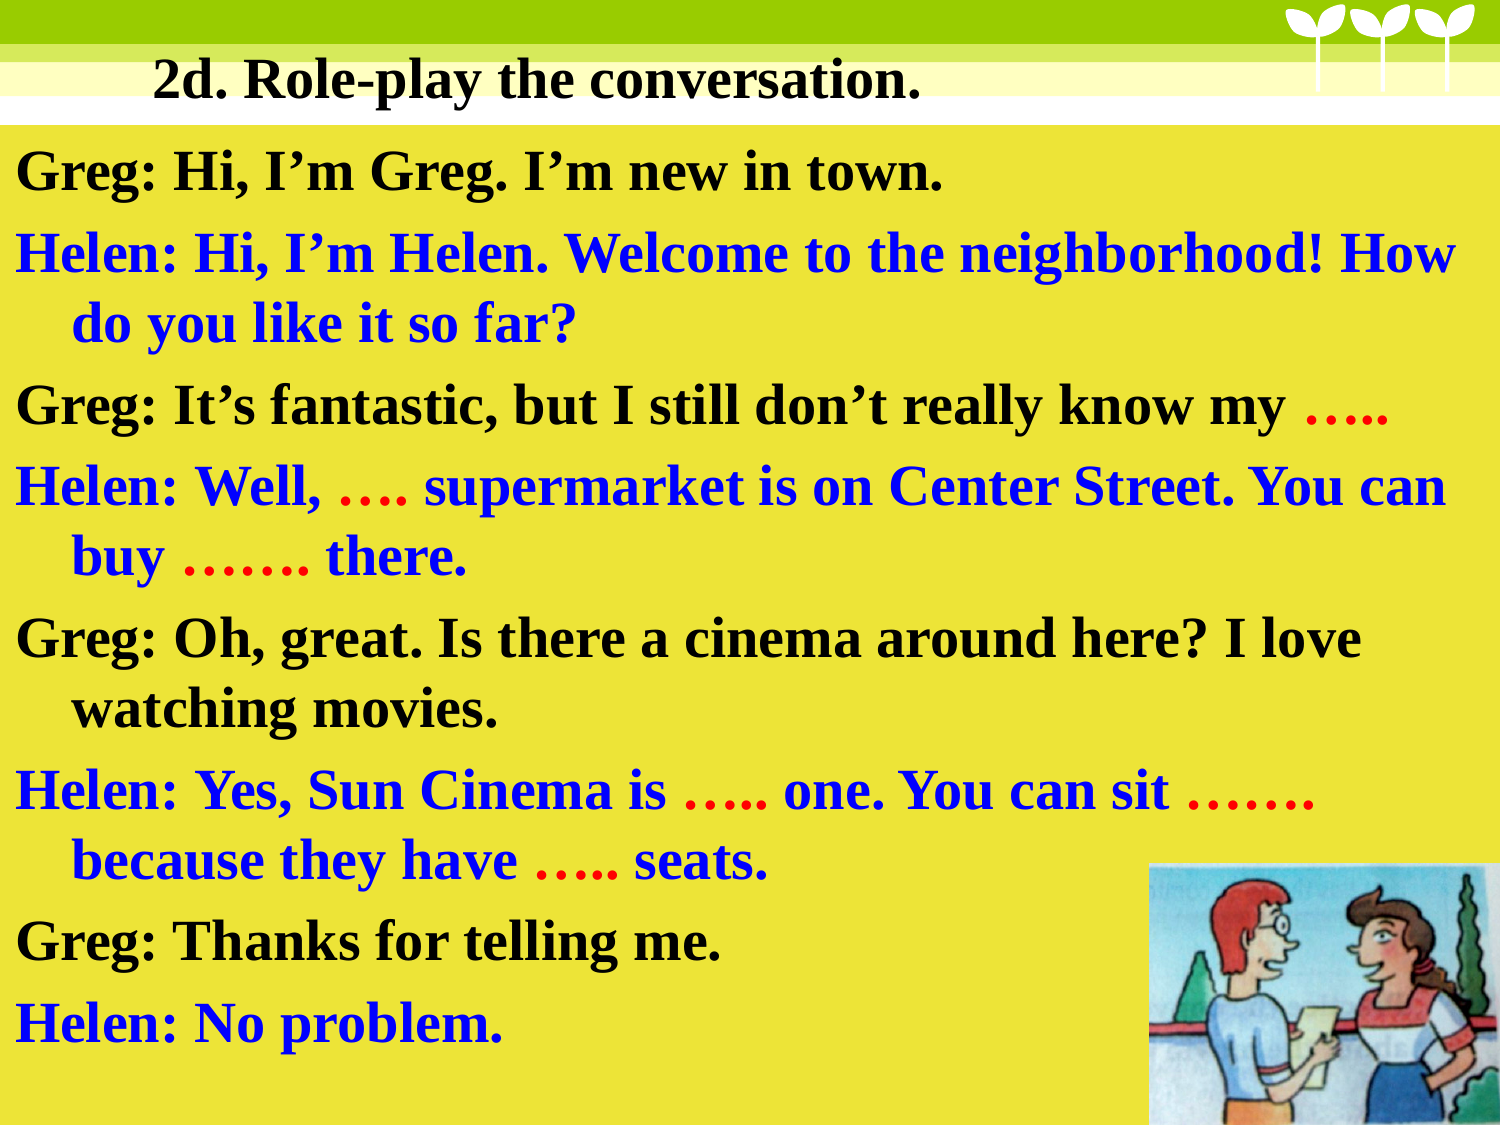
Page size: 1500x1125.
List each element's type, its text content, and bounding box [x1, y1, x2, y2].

picture [1149, 863, 1500, 1125]
title 2d. Role-play the conversation. [0, 0, 1075, 150]
list Greg: Hi, I’m Greg. I’m new in town. Helen: Hi, I’m Helen. Welcome to the neighborhood! How do you like it so far? Greg: It’s fantastic, but I still don’t really know my ….. Helen: Well, …. supermarket is on Center Street. You can buy ……. there. Greg: Oh, great. Is there a cinema around here? I love watching movies. Helen: Yes, Sun Cinema is ….. one. You can sit ……. because they have ….. seats. Greg: Thanks for telling me. Helen: No problem. [0, 125, 1500, 1125]
